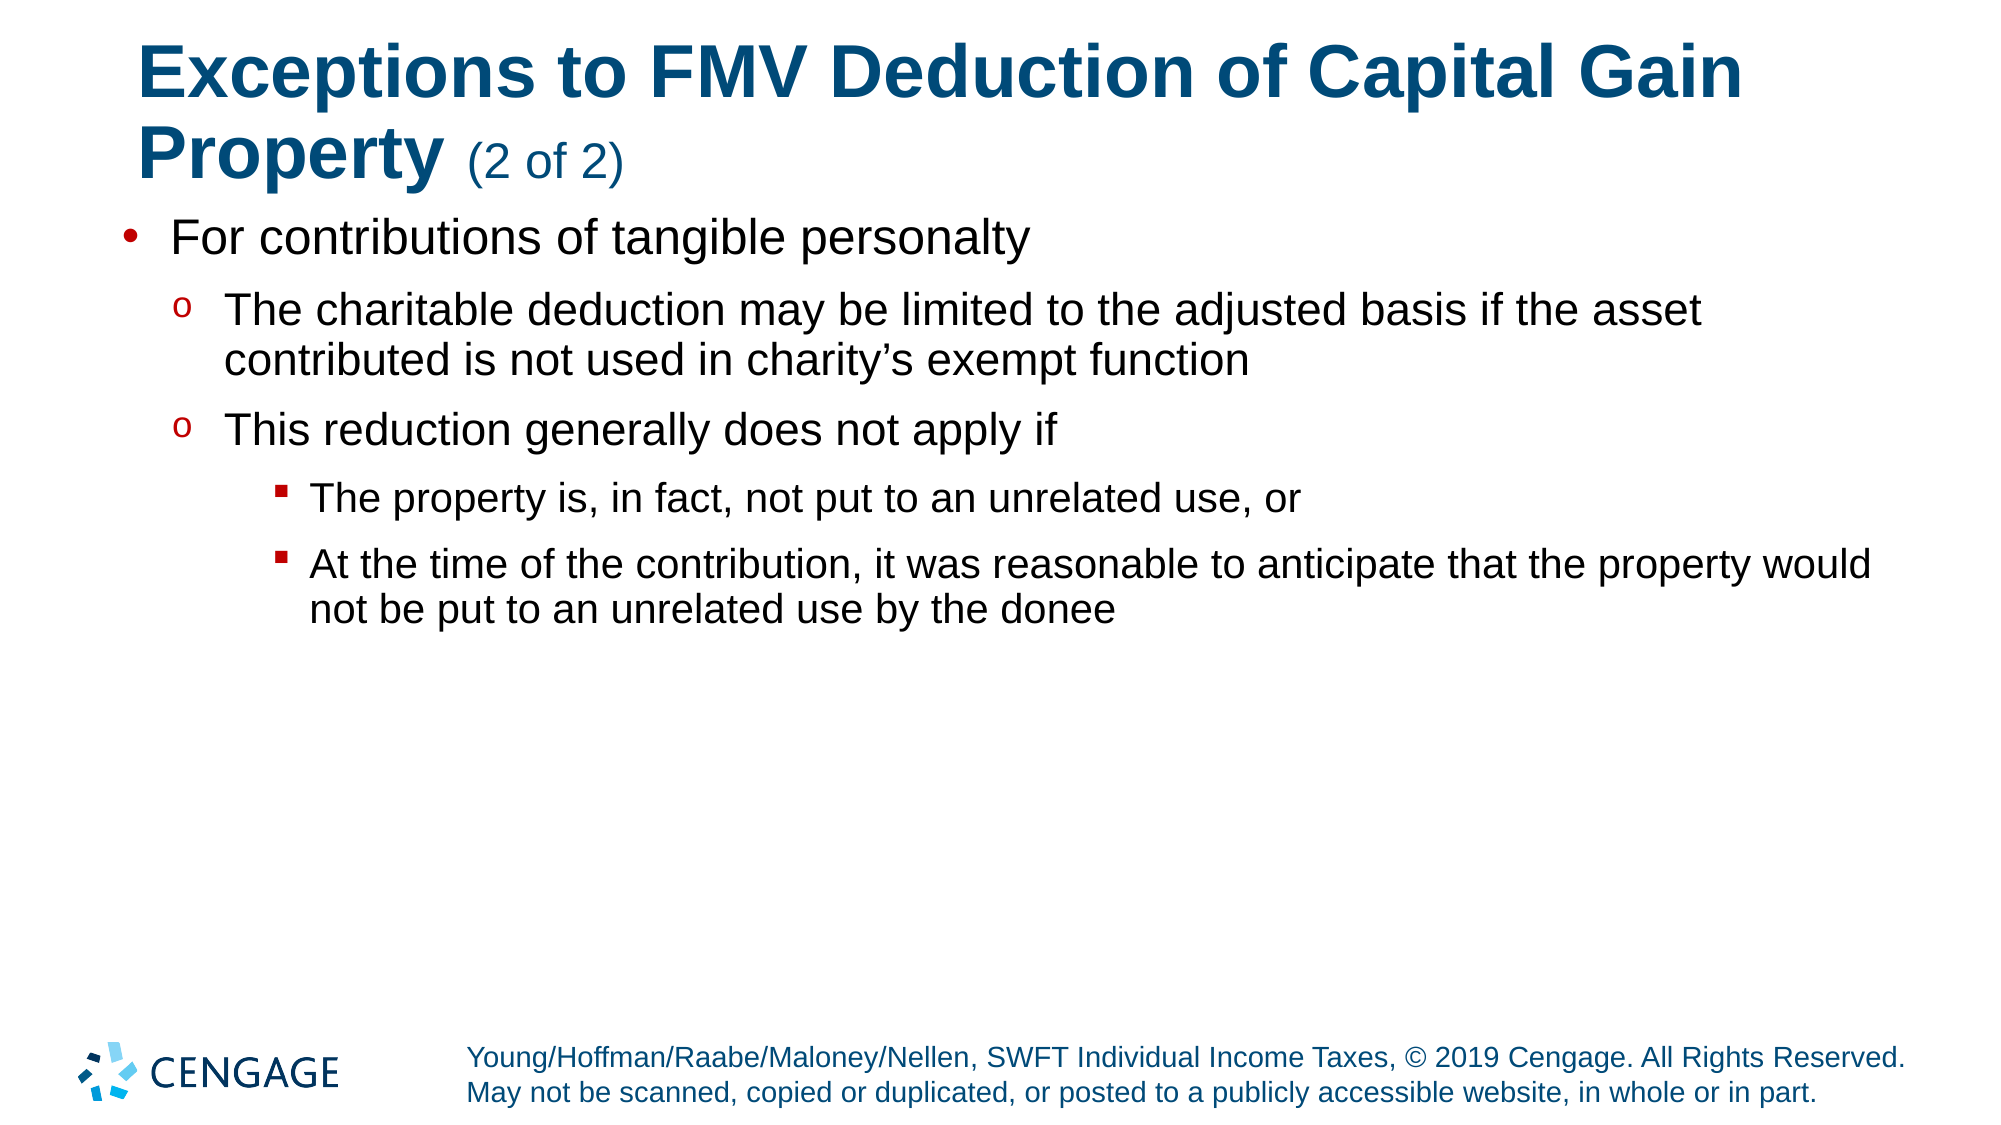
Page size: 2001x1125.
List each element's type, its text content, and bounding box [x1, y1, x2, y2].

title Exceptions to F M V Deduction of Capital Gain Property (2 of 2) [137, 32, 1863, 201]
picture [78, 1042, 338, 1101]
list For contributions of tangible personalty The charitable deduction may be limited to the adjusted basis if the asset contributed is not used in charity’s exempt function This reduction generally does not apply if The property is, in fact, not put to an unrelated use, or At the time of the contribution, it was reasonable to anticipate that the property would not be put to an unrelated use by the donee [121, 211, 1880, 654]
